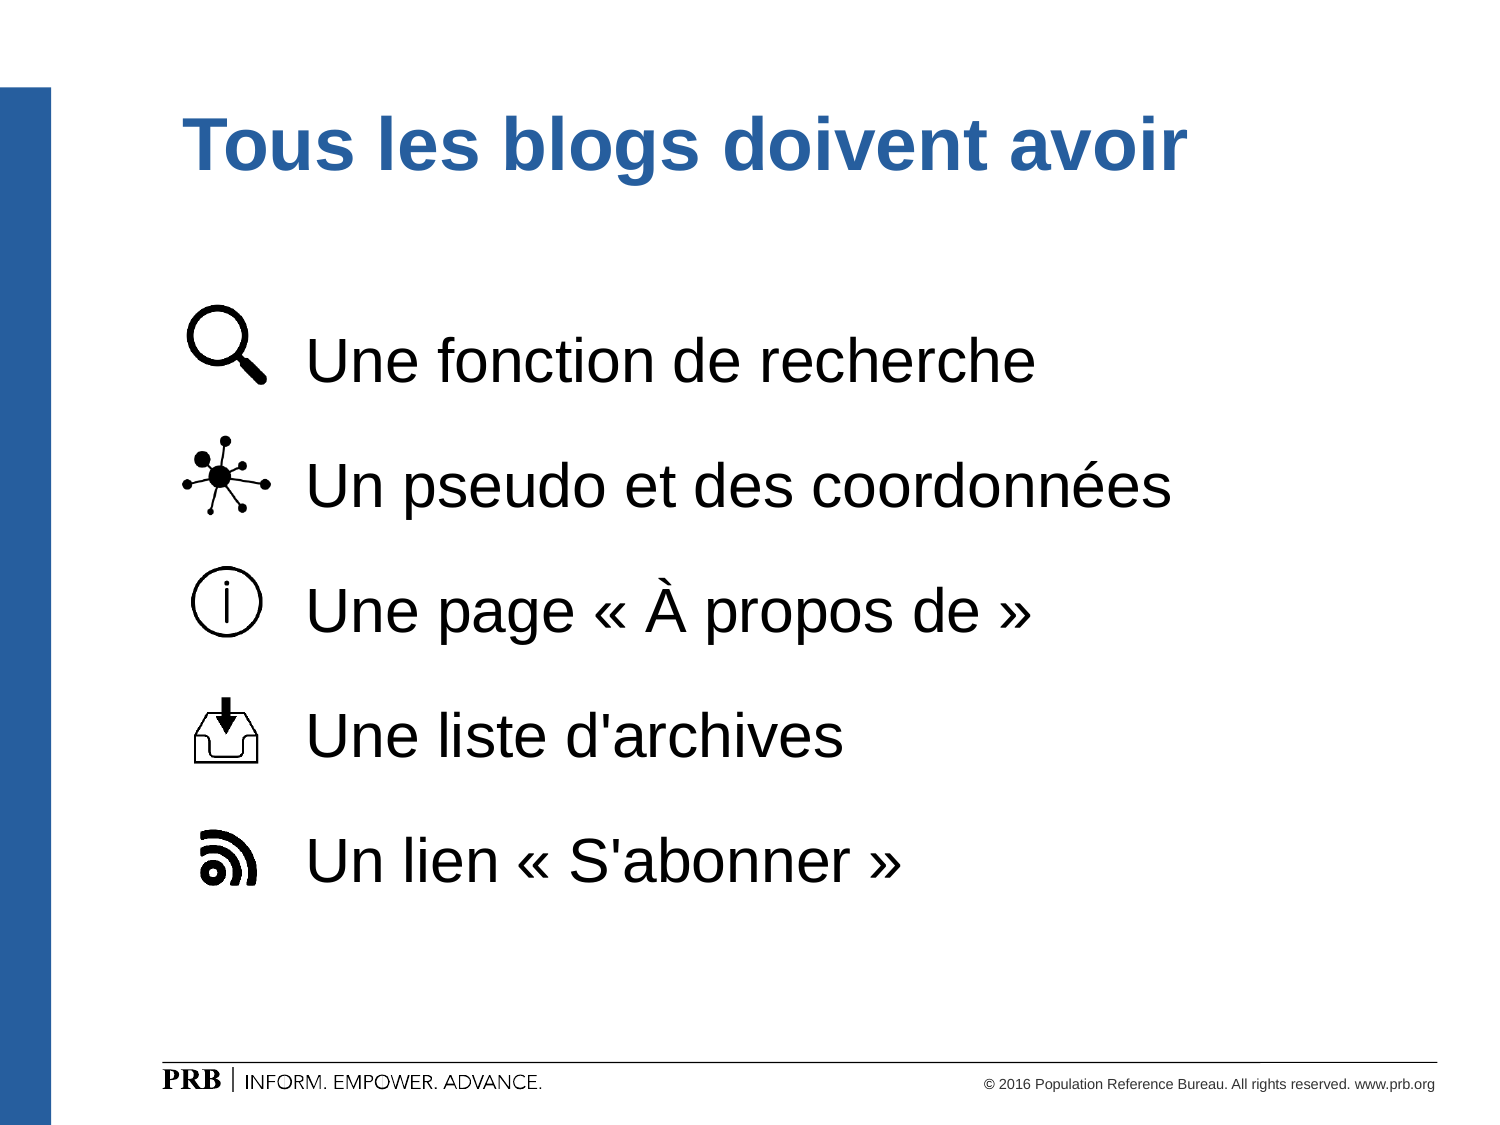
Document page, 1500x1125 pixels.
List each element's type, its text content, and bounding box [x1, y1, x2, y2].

list Une fonction de recherche Un pseudo et des coordonnées Une page « À propos de » Une liste d'archives Un lien « S'abonner » [290, 274, 1438, 1038]
picture [161, 410, 291, 540]
picture [191, 824, 261, 894]
picture [191, 695, 261, 765]
picture [182, 557, 271, 646]
title Tous les blogs doivent avoir [167, 87, 1438, 251]
picture [182, 300, 271, 389]
